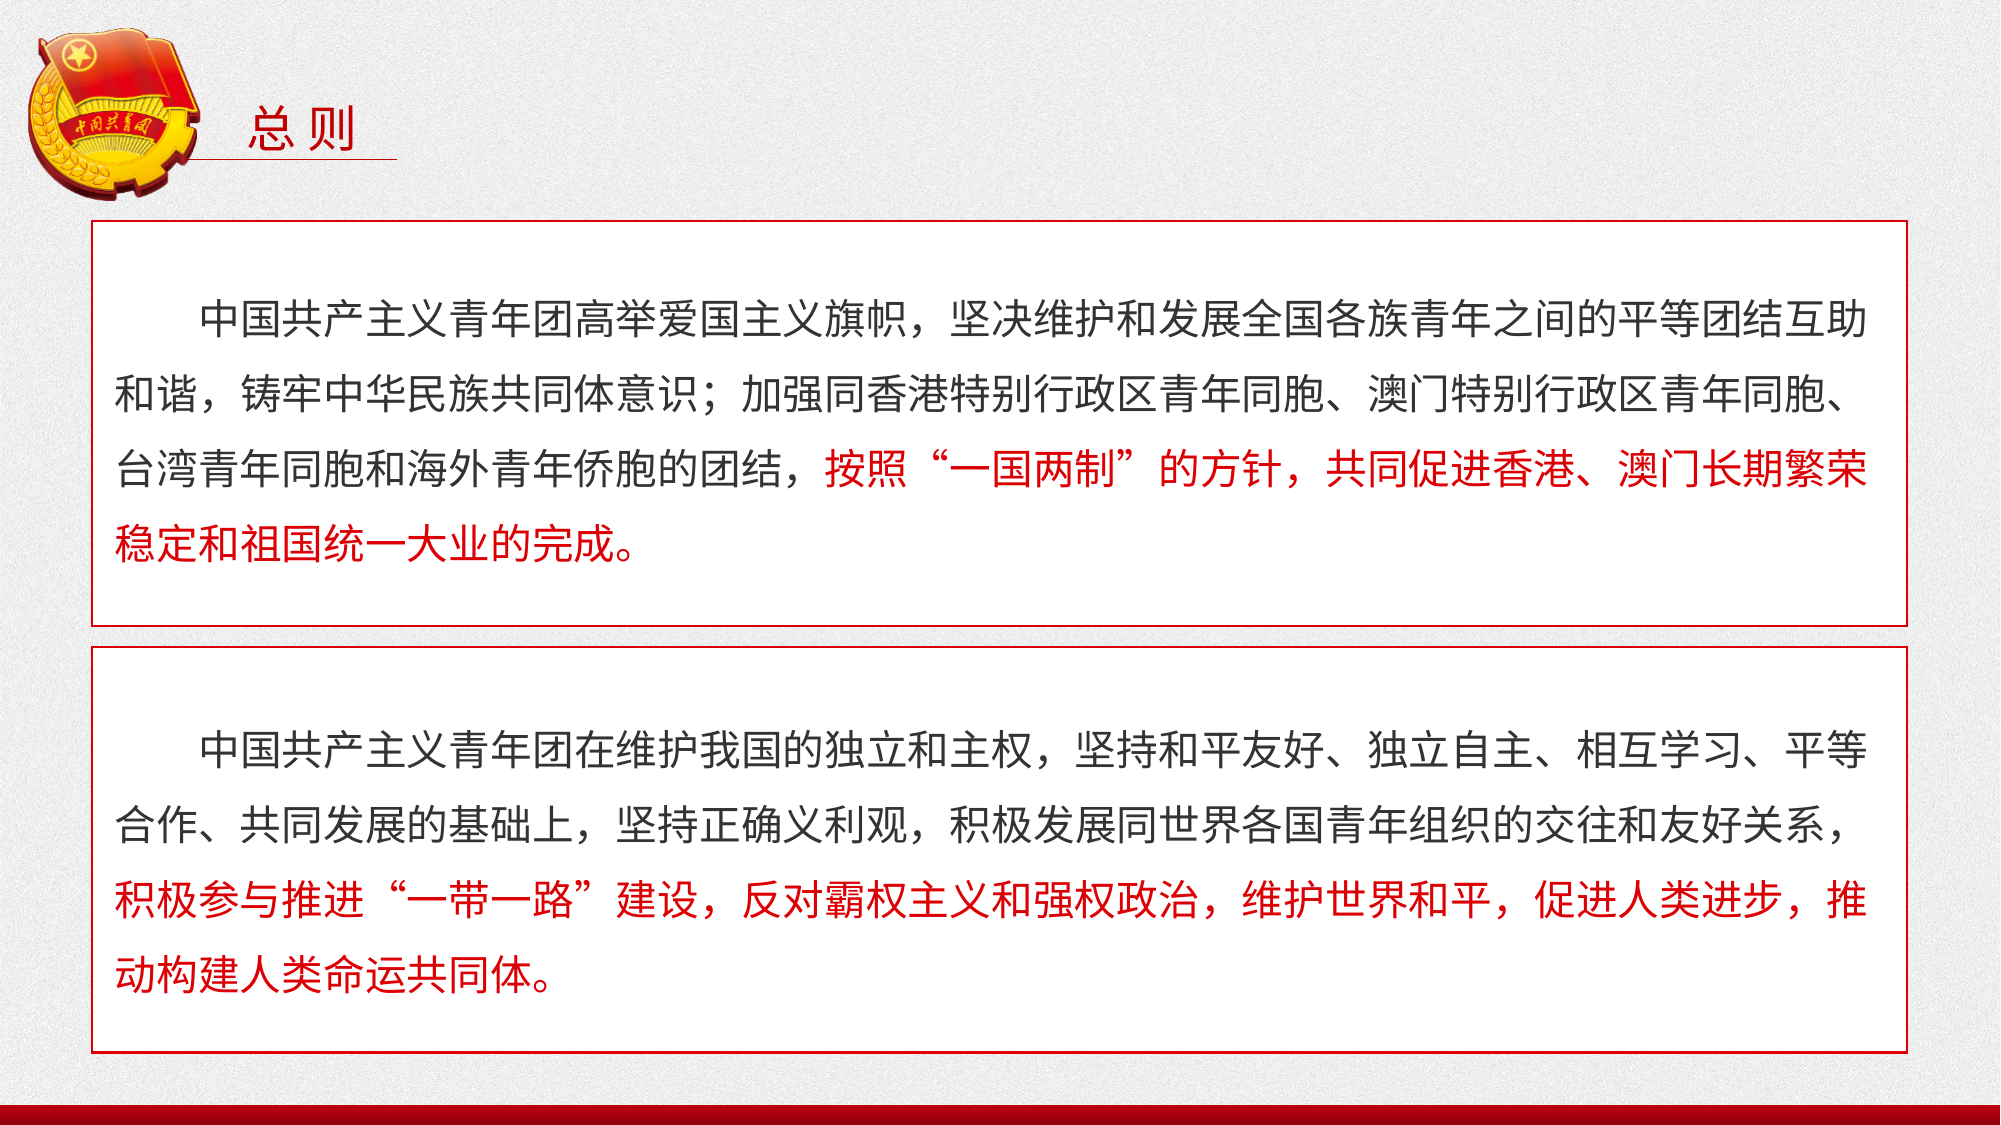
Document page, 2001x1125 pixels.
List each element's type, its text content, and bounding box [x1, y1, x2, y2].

text_box [91, 220, 1908, 627]
text_box 中国共产主义青年团在维护我国的独立和主权，坚持和平友好、独立自主、相互学习、平等合作、共同发展的基础上，坚持正确义利观，积极发展同世界各国青年组织的交往和友好关系，积极参与推进“一带一路”建设，反对霸权主义和强权政治，维护世界和平，促进人类进步，推动构建人类命运共同体。 [99, 690, 1887, 1006]
text_box 总 则 [231, 90, 373, 159]
text_box [91, 646, 1908, 1054]
picture [0, 0, 2001, 1125]
text_box 总 则 [231, 160, 373, 165]
text_box 中国共产主义青年团高举爱国主义旗帜，坚决维护和发展全国各族青年之间的平等团结互助和谐，铸牢中华民族共同体意识；加强同香港特别行政区青年同胞、澳门特别行政区青年同胞、台湾青年同胞和海外青年侨胞的团结，按照“一国两制”的方针，共同促进香港、澳门长期繁荣稳定和祖国统一大业的完成。 [99, 260, 1887, 576]
